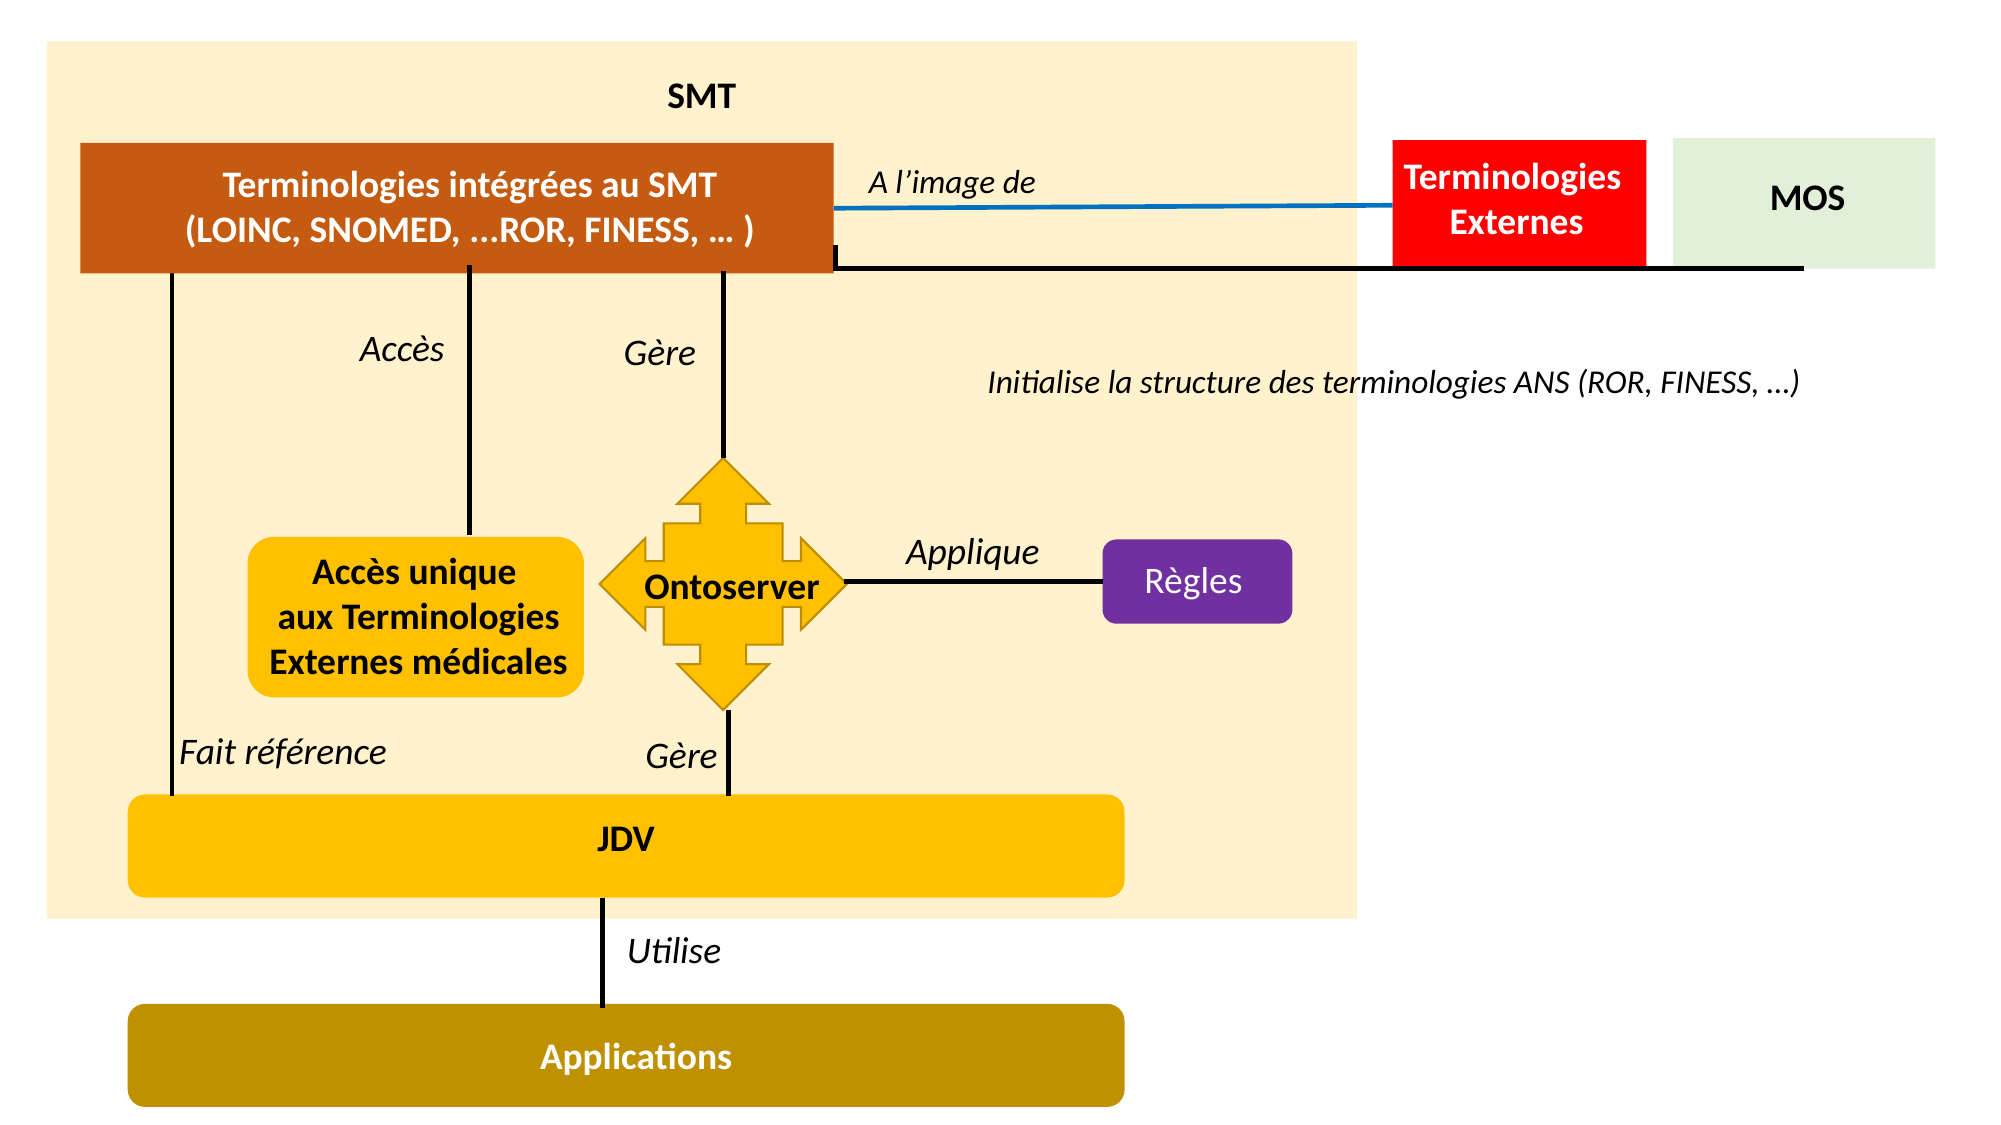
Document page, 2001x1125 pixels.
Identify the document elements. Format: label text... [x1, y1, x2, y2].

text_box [835, 245, 1805, 269]
text_box [261, 535, 571, 539]
text_box [79, 142, 835, 275]
text_box [662, 458, 784, 554]
text_box [799, 535, 819, 554]
text_box Fait référence [173, 719, 403, 779]
text_box Terminologies Externes [1383, 144, 1642, 245]
text_box SMT [46, 63, 1357, 124]
text_box Règles [1129, 548, 1266, 609]
text_box [1392, 139, 1647, 245]
text_box Utilise [612, 918, 737, 979]
text_box Initialise la structure des terminologies ANS (ROR, FINESS, …) [968, 353, 1821, 408]
text_box [126, 1002, 1126, 1108]
text_box [1101, 538, 1294, 625]
text_box Gère [609, 320, 712, 380]
text_box [127, 793, 1125, 806]
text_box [833, 205, 1393, 209]
text_box Applique [891, 519, 1055, 580]
text_box [799, 615, 818, 633]
text_box Accès unique aux Terminologies Externes médicales [254, 539, 583, 689]
text_box [46, 40, 1358, 920]
text_box Gère [630, 723, 726, 784]
text_box [1672, 137, 1936, 270]
text_box [126, 807, 1126, 899]
text_box MOS [1680, 165, 1935, 226]
text_box [835, 570, 849, 598]
text_box Terminologies intégrées au SMT (LOINC, SNOMED, ...ROR, FINESS, … ) [106, 152, 834, 257]
text_box [598, 535, 647, 633]
text_box A l’image de [822, 153, 1083, 208]
text_box JDV [127, 806, 1125, 867]
text_box [662, 615, 784, 712]
text_box Applications [147, 1024, 1125, 1085]
text_box Accès [345, 316, 460, 377]
text_box [246, 544, 578, 699]
text_box Fait référence [164, 719, 172, 779]
text_box Ontoserver [629, 554, 835, 615]
